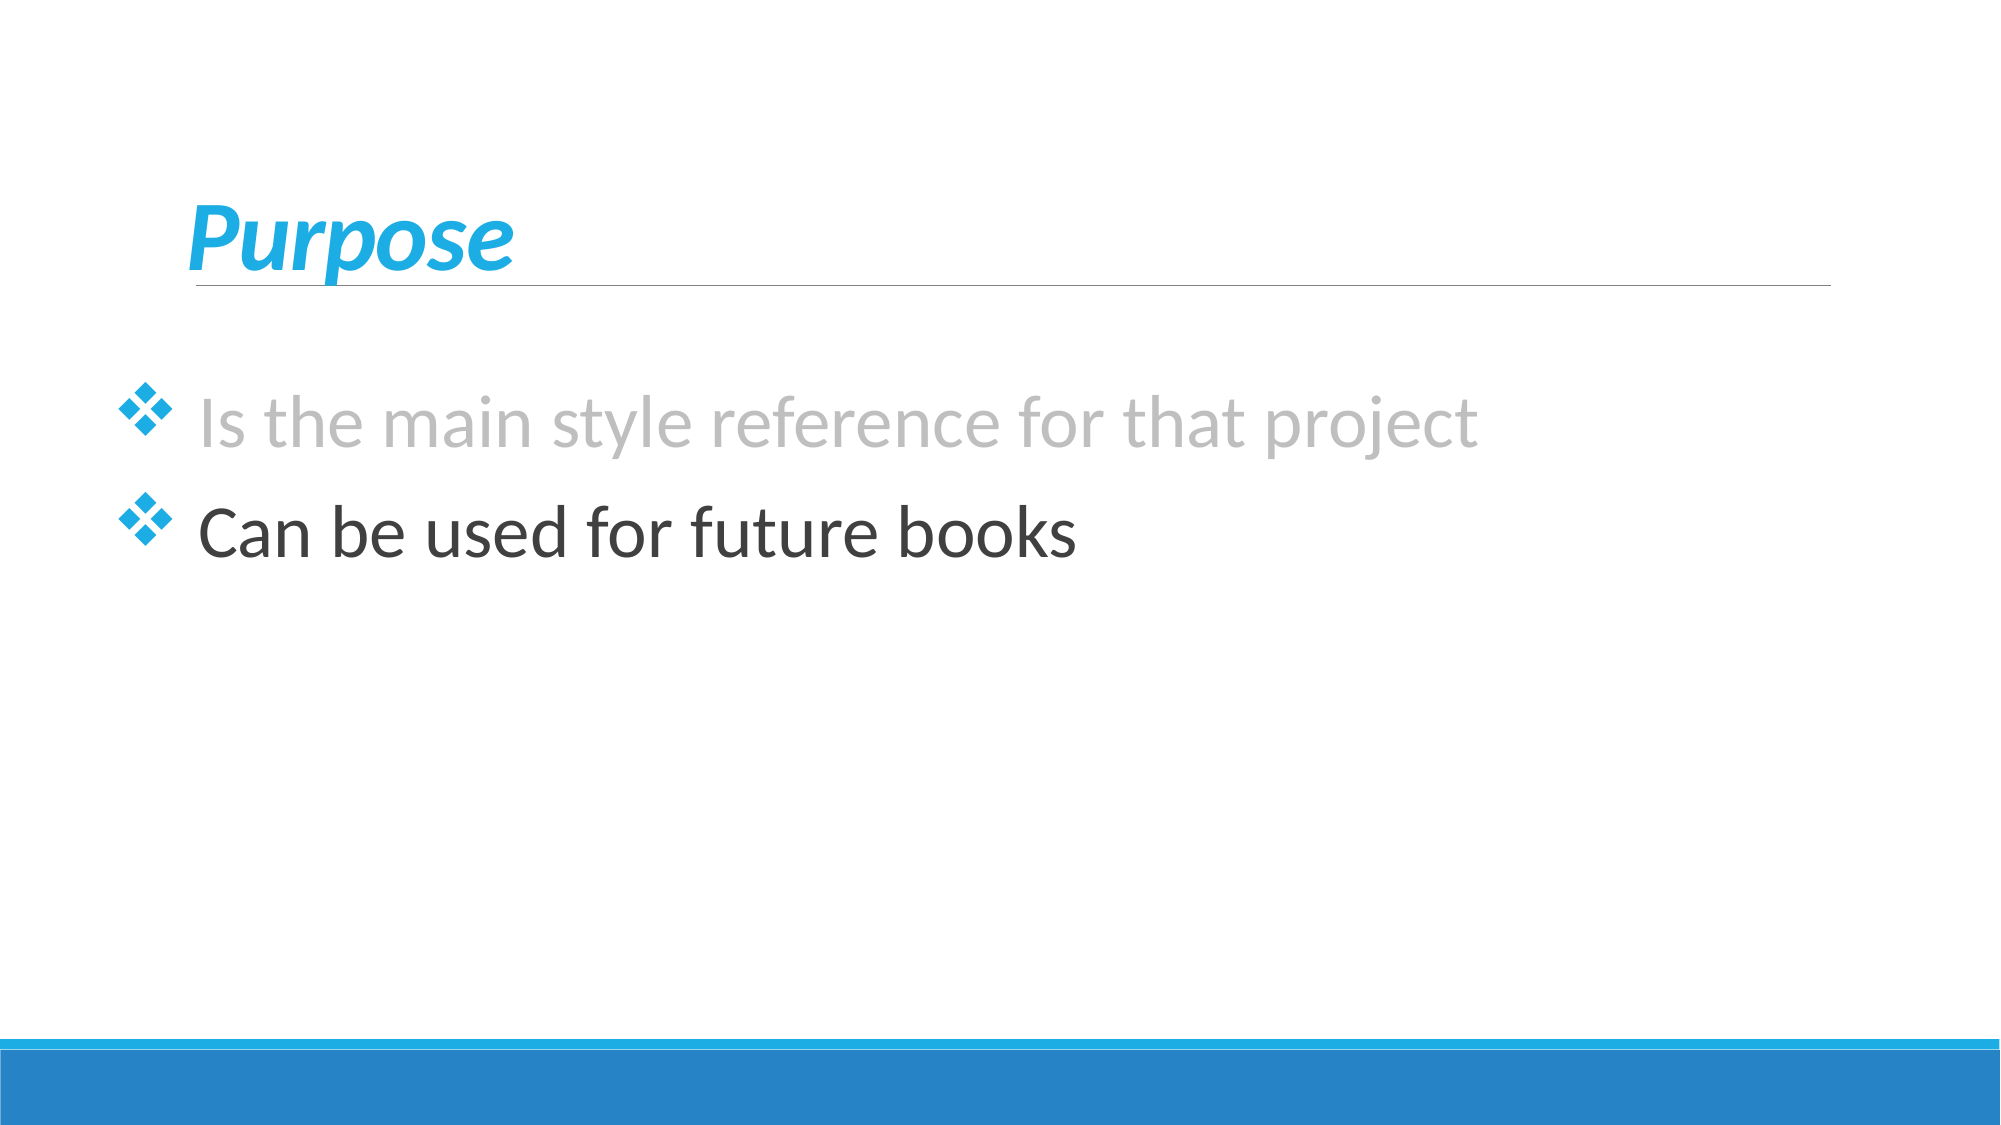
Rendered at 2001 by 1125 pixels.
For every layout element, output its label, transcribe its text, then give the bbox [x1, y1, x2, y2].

title Purpose [171, 85, 1584, 299]
list Is the main style reference for that project Can be used for future books [112, 375, 1935, 1021]
